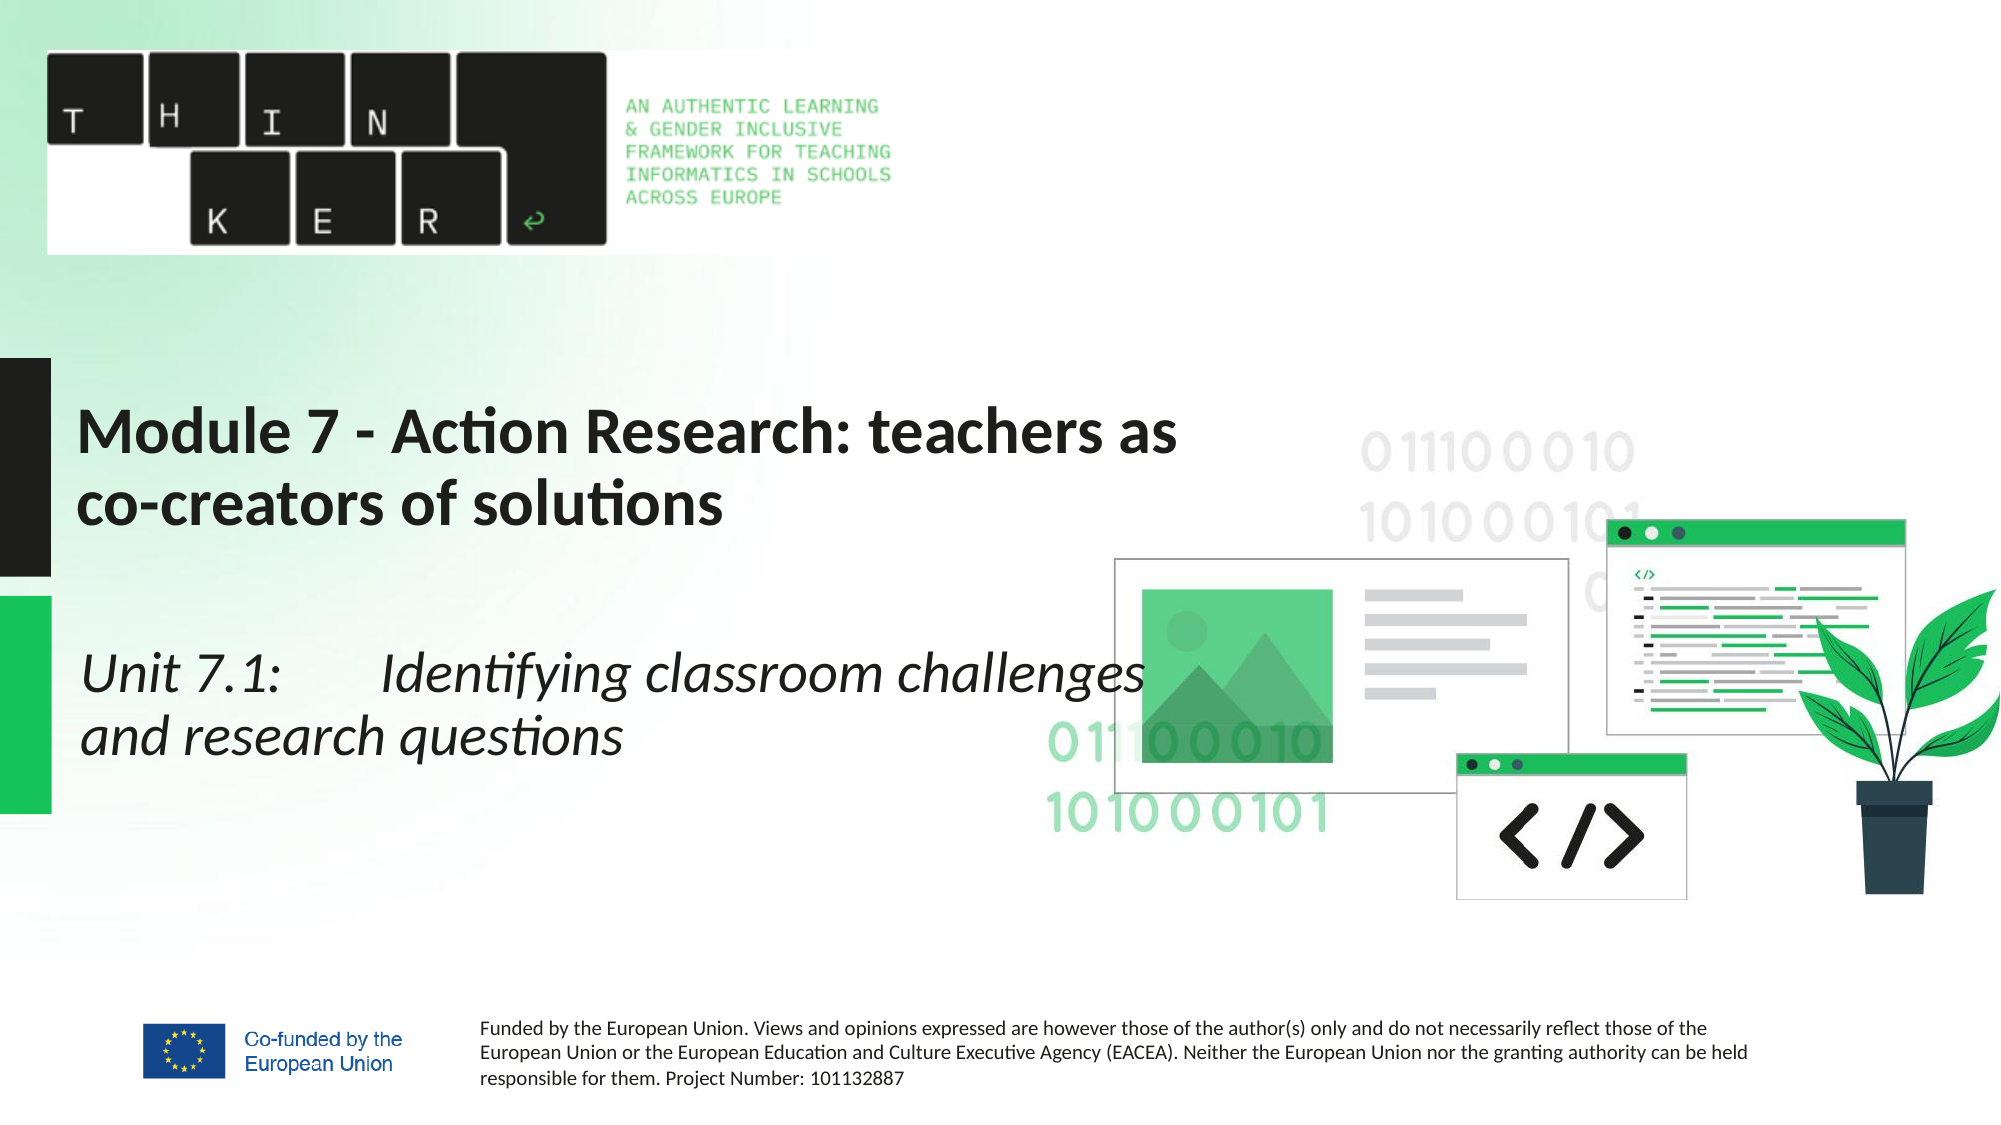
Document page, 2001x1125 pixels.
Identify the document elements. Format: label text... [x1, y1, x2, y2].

title Module 7 - Action Research: teachers as co-creators of solutions [61, 358, 1196, 578]
picture [1047, 431, 2000, 900]
subtitle Unit 7.1: Identifying classroom challenges and research questions [65, 599, 1197, 812]
picture [0, 0, 907, 1125]
